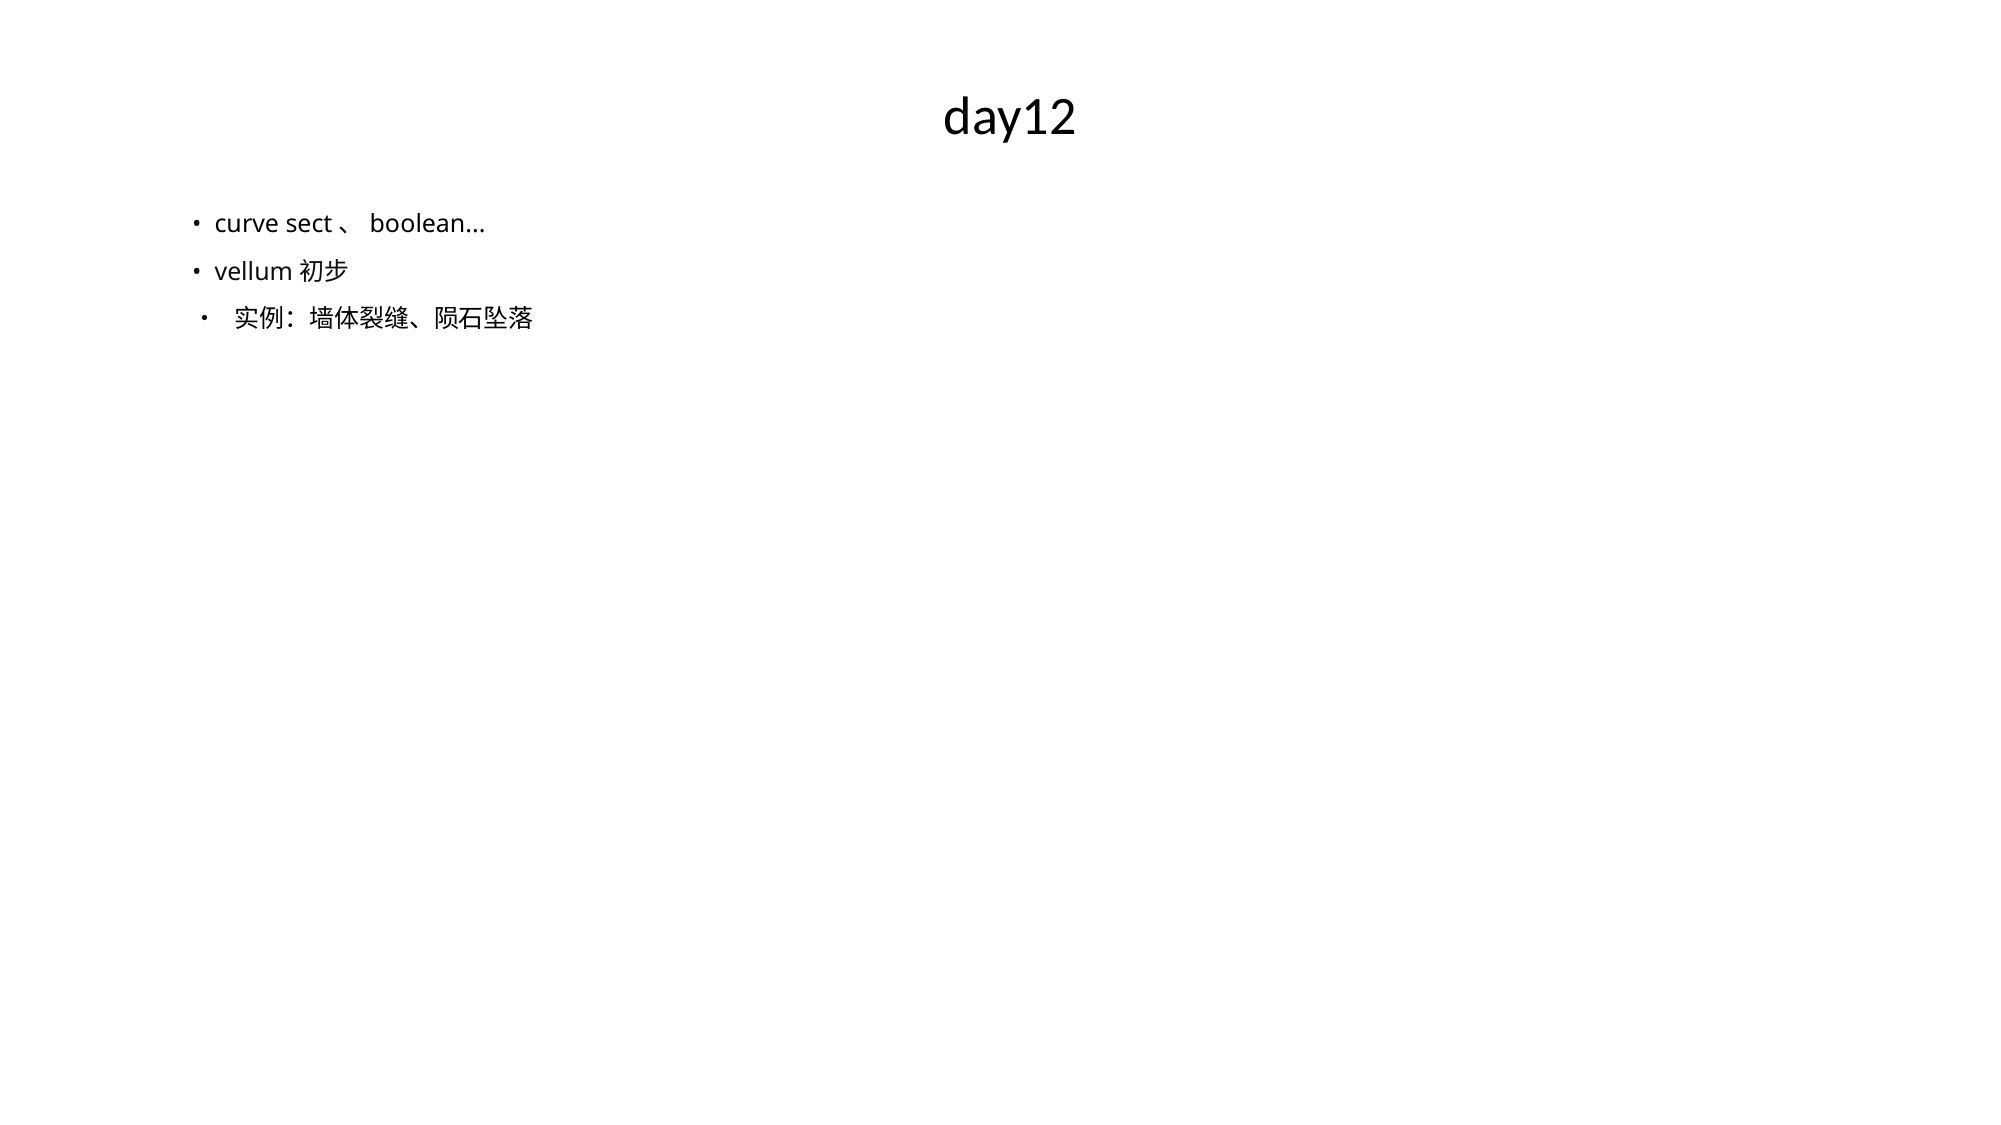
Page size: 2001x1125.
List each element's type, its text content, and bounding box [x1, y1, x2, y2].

subtitle • curve sect、boolean... • vellum初步 • 实例：墙体裂缝、陨石坠落 [176, 203, 1815, 903]
title day12 [711, 41, 1309, 154]
